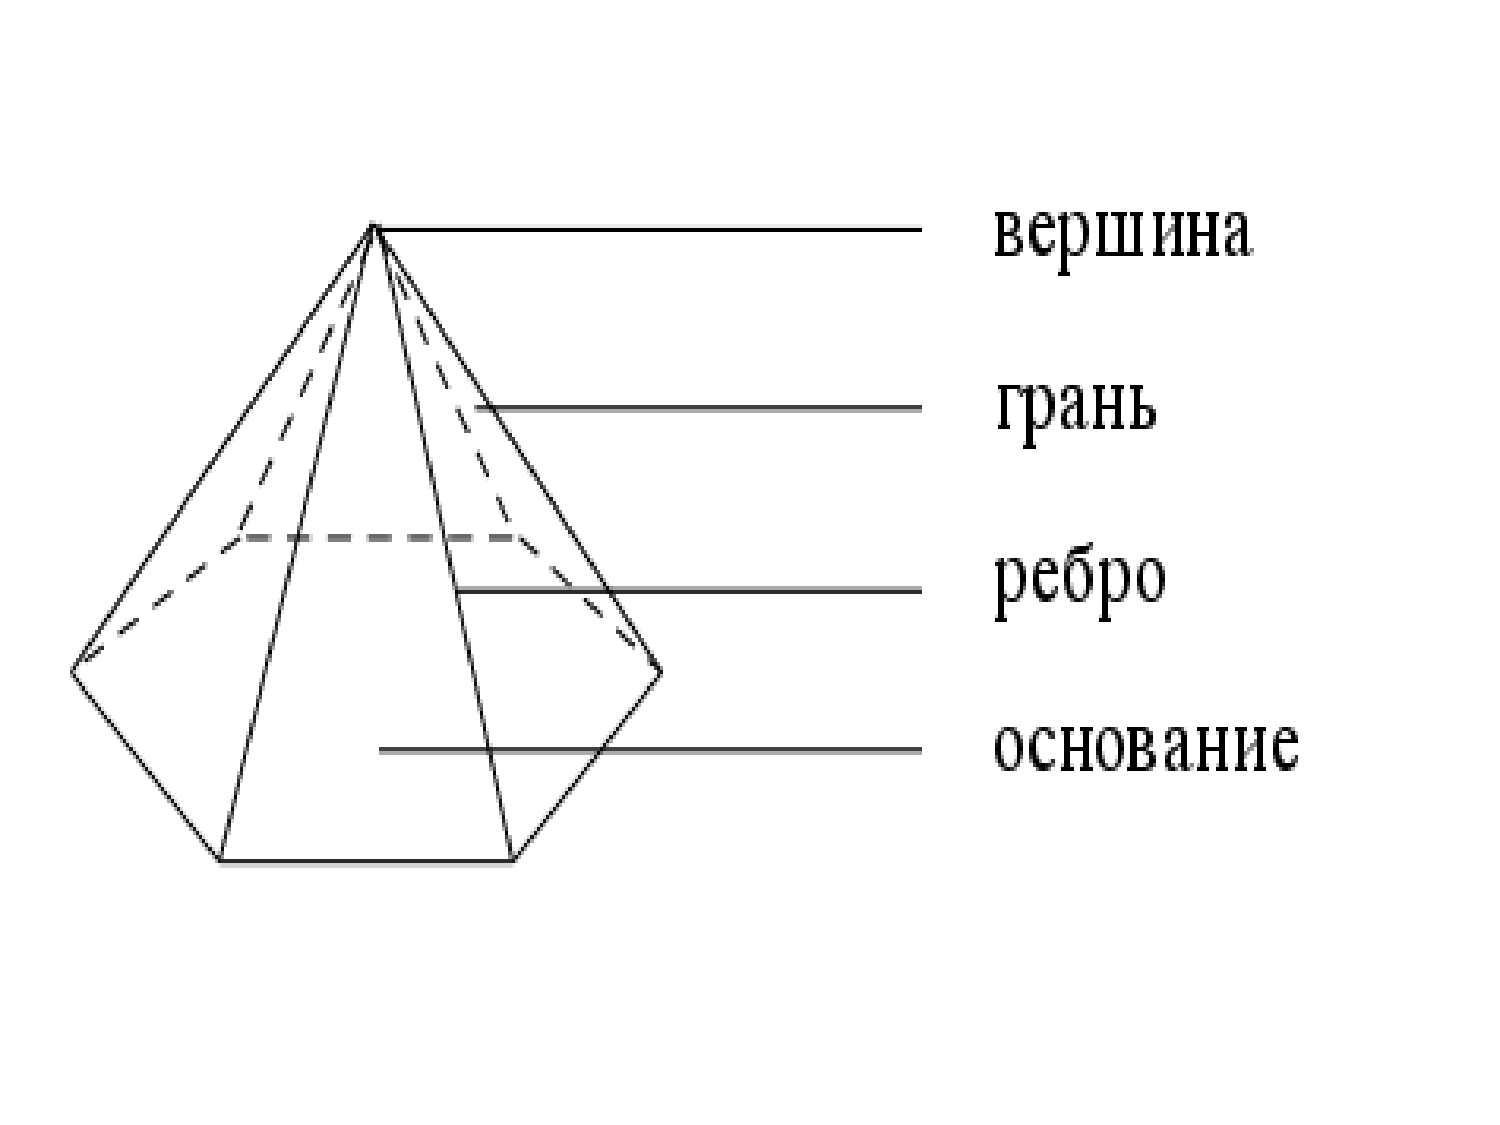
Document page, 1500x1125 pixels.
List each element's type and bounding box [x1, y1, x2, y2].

list [70, 152, 1394, 868]
